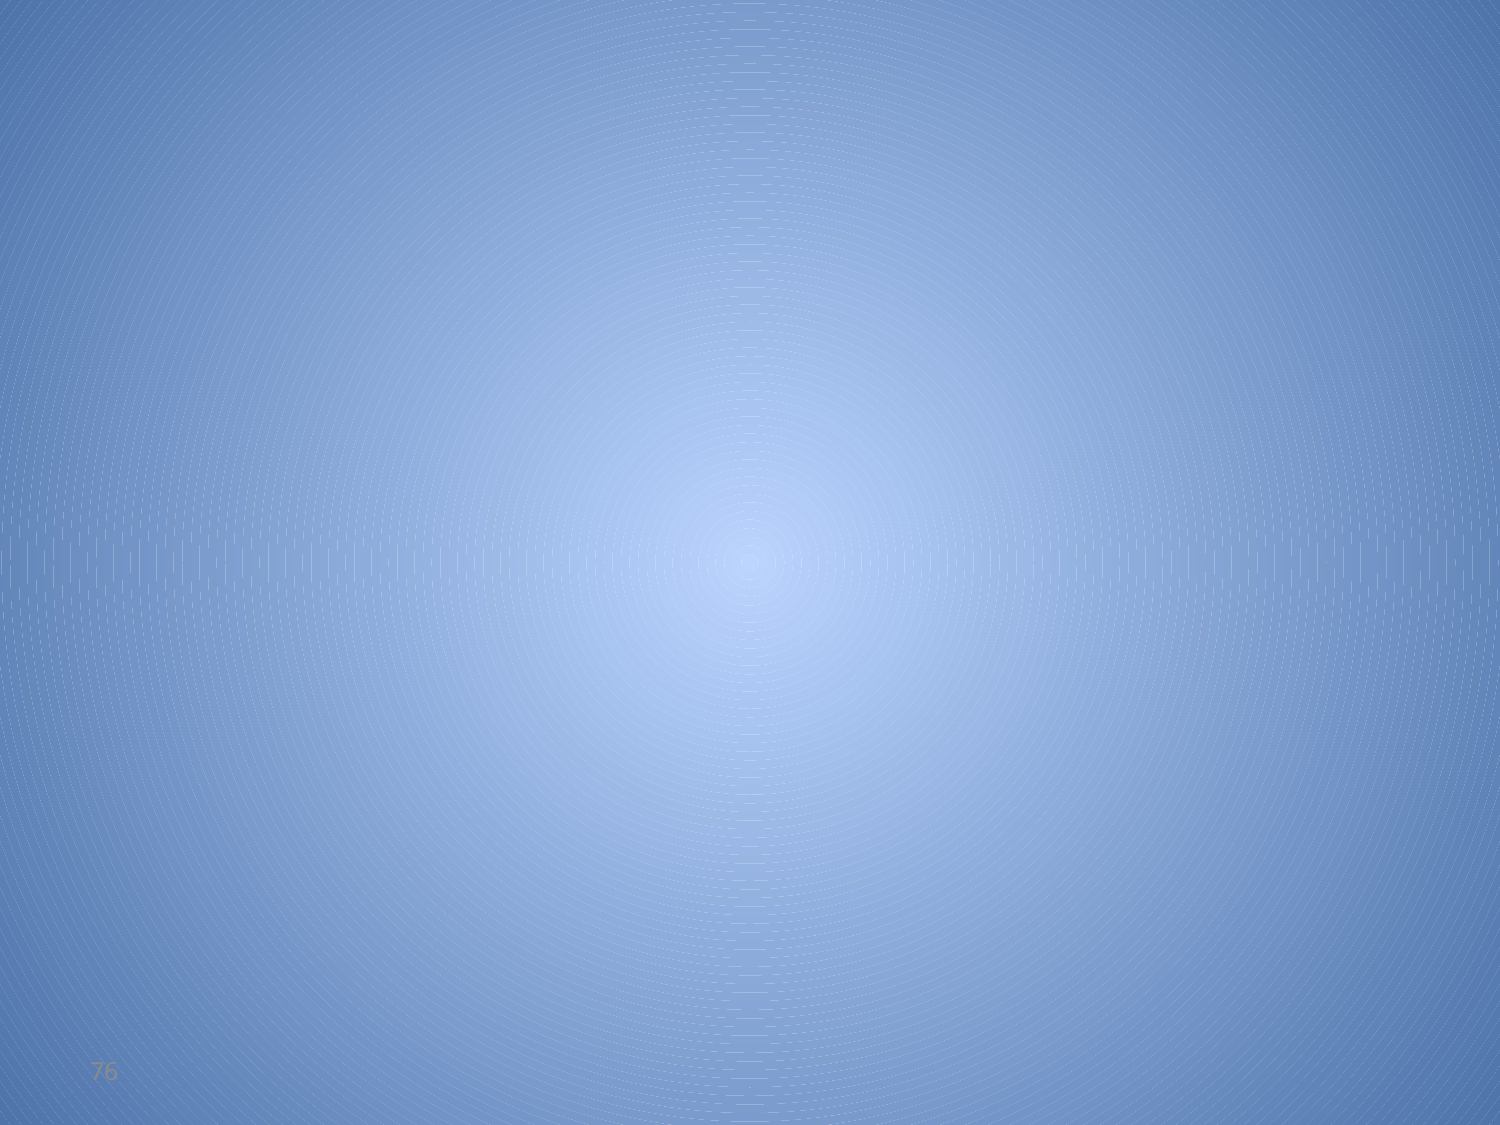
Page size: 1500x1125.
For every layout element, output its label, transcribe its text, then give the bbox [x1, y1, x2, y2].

slide_number 76 [75, 1042, 425, 1103]
